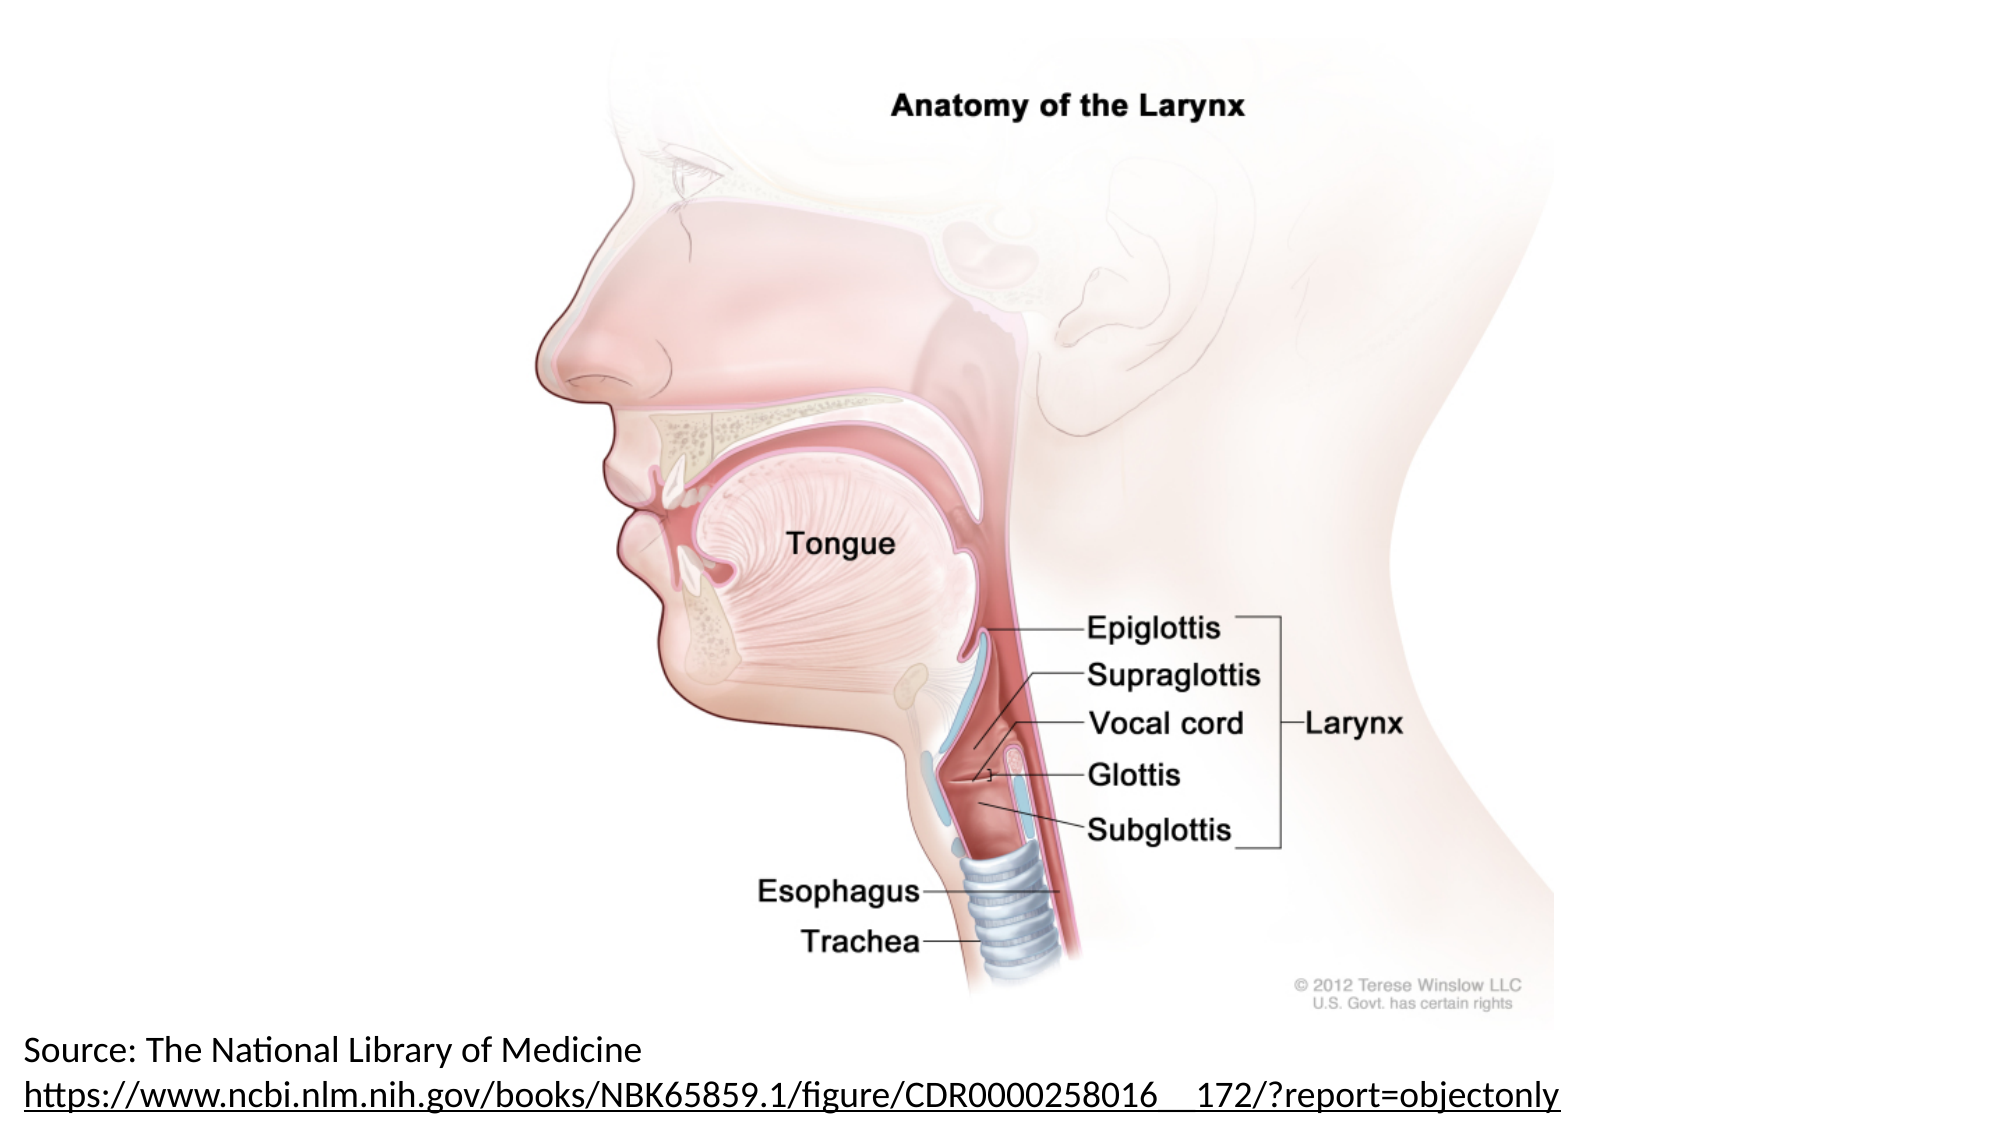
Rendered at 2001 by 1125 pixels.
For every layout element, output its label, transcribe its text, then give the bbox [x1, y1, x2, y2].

text_box Source: The National Library of Medicine https://www.ncbi.nlm.nih.gov/books/NBK65859.1/figure/CDR0000258016__172/?report=objectonly [8, 1017, 1585, 1123]
picture [438, 38, 1554, 1030]
